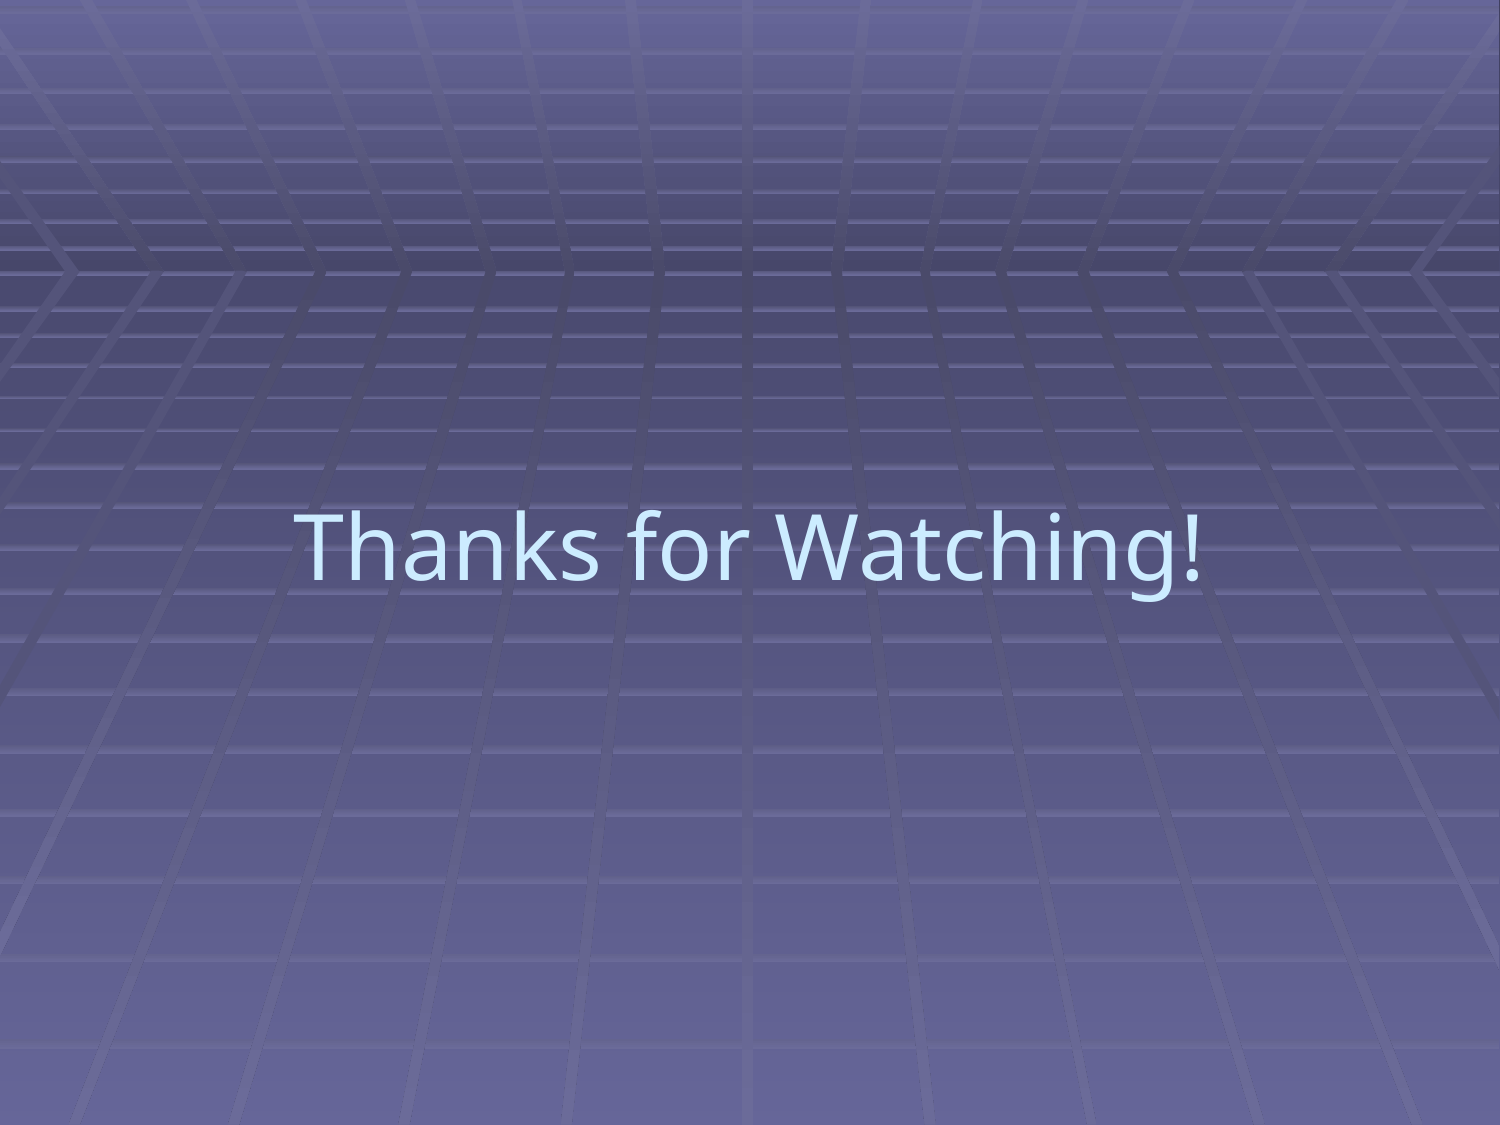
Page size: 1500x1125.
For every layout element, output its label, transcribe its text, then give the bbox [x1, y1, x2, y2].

title Thanks for Watching! [74, 449, 1425, 638]
